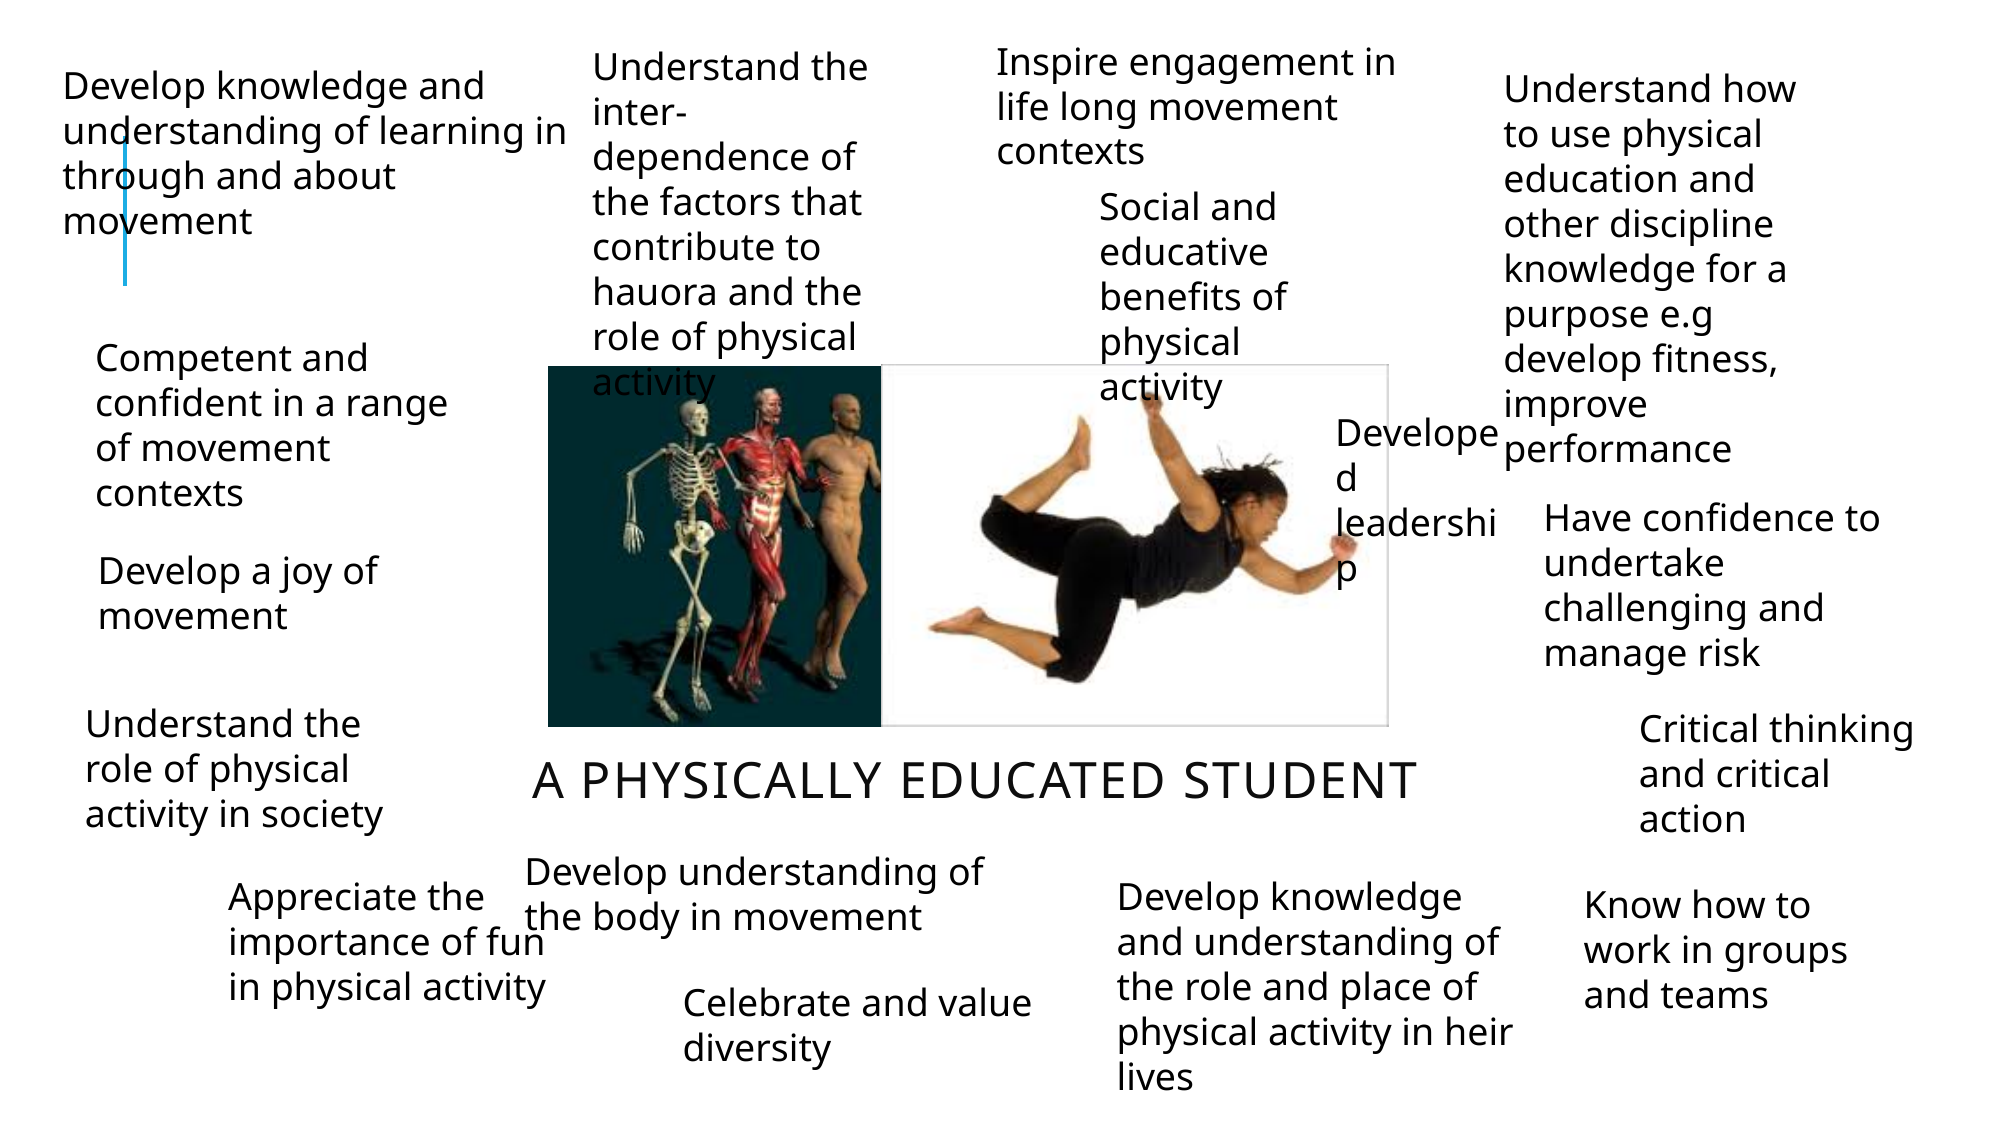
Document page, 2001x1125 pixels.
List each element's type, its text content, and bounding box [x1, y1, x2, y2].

text_box Develop knowledge and understanding of the role and place of physical activity in heir lives [1101, 865, 1554, 1106]
text_box Competent and confident in a range of movement contexts [80, 326, 470, 521]
text_box Celebrate and value diversity [667, 971, 1075, 1076]
text_box Develop a joy of movement [82, 539, 405, 645]
text_box Know how to work in groups and teams [1568, 873, 1876, 1024]
text_box Critical thinking and critical action [1624, 697, 1956, 848]
text_box Inspire engagement in life long movement contexts [981, 30, 1416, 180]
text_box Develop understanding of the body in movement [509, 840, 1007, 946]
text_box Understand the role of physical activity in society [70, 692, 427, 843]
text_box Have confidence to undertake challenging and manage risk [1528, 486, 1926, 682]
picture [547, 364, 1389, 727]
text_box Develop knowledge and understanding of learning in through and about movement [47, 55, 585, 250]
text_box Social and educative benefits of physical activity [1084, 180, 1379, 359]
text_box Appreciate the importance of fun in physical activity [213, 865, 570, 1016]
text_box Understand the inter-dependence of the factors that contribute to hauora and the role of physical activity [577, 35, 896, 361]
text_box Understand how to use physical education and other discipline knowledge for a purpose e.g develop fitness, improve performance [1488, 57, 1858, 478]
title A Physically educated student [466, 723, 1485, 844]
text_box Developed leadership [1396, 401, 1519, 597]
